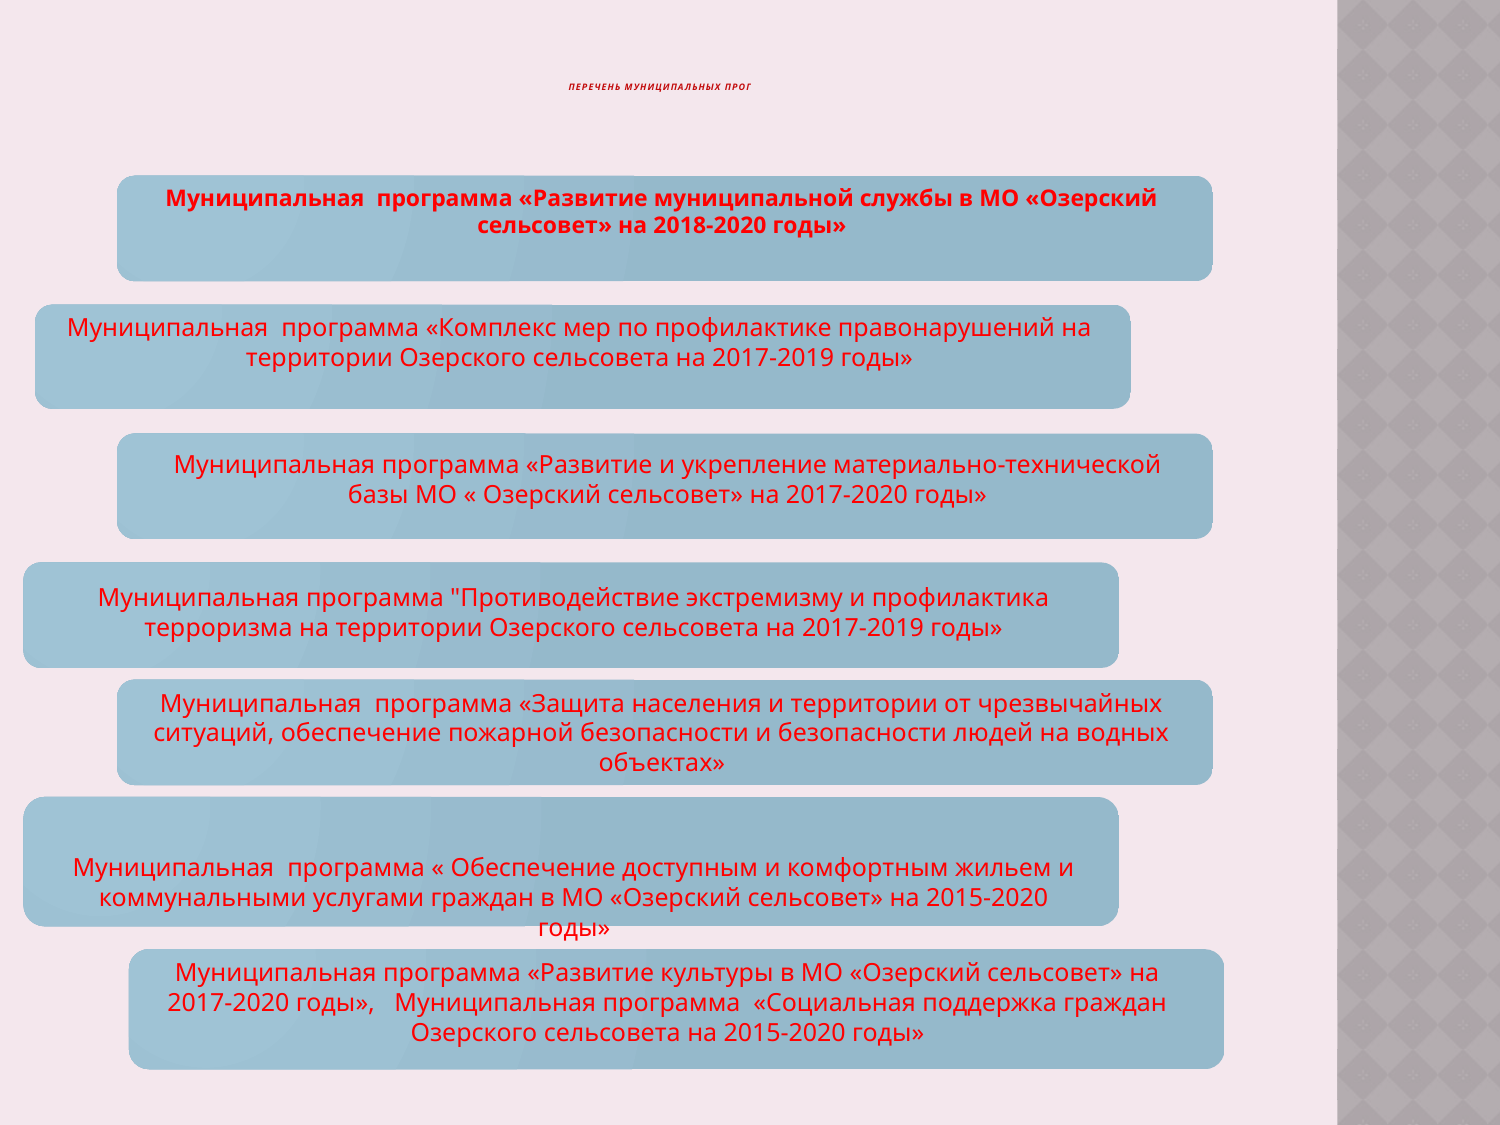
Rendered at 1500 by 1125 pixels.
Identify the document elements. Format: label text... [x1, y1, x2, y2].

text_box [116, 175, 1214, 331]
text_box [66, 32, 1414, 176]
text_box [128, 948, 1226, 1125]
title Перечень муниципальных программ [82, 23, 1263, 94]
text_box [23, 562, 110, 718]
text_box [116, 339, 1214, 786]
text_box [23, 796, 1120, 987]
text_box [34, 304, 110, 458]
